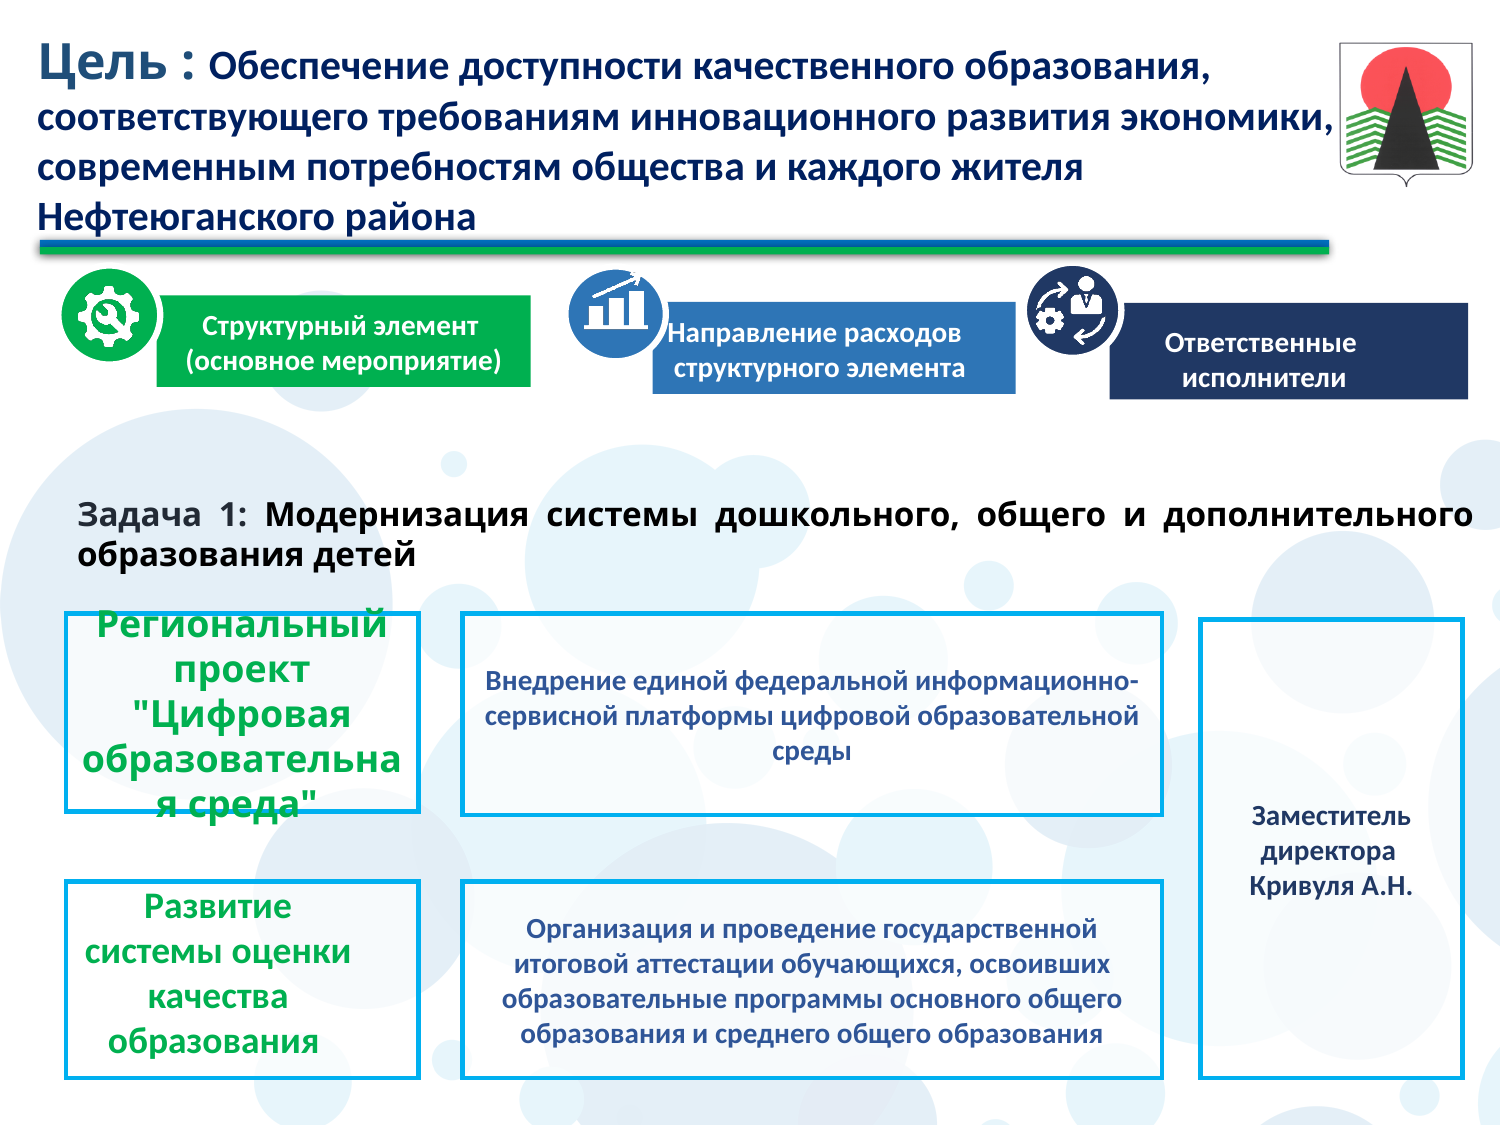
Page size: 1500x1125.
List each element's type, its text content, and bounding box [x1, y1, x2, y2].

picture [1033, 276, 1108, 345]
text_box Заместитель директора Кривуля А.Н. [1200, 619, 1464, 1079]
text_box [1109, 331, 1119, 400]
text_box Развитие системы оценки качества образования [62, 738, 374, 1069]
picture [1338, 41, 1474, 188]
text_box Цель : Обеспечение доступности качественного образования, соответствующего требованиям инновационного развития экономики, современным потребностям общества и каждого жителя Нефтеюганского района [22, 21, 1406, 247]
picture [584, 268, 648, 332]
text_box Направление расходов структурного элемента [652, 301, 1017, 395]
text_box Структурный элемент (основное мероприятие) [156, 294, 532, 388]
text_box [57, 264, 162, 366]
text_box Организация и проведение государственной итоговой аттестации обучающихся, освоивших образовательные программы основного общего образования и среднего общего образования [461, 880, 1163, 1079]
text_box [39, 239, 1330, 255]
picture [78, 286, 139, 347]
text_box [65, 880, 419, 1079]
text_box Ответственные исполнители [1119, 235, 1409, 401]
text_box [1409, 302, 1469, 400]
text_box Региональный проект "Цифровая образовательная среда" [65, 612, 419, 813]
text_box [564, 275, 667, 363]
text_box [1037, 263, 1123, 359]
text_box [1022, 280, 1033, 340]
text_box Внедрение единой федеральной информационно-сервисной платформы цифровой образовательной среды [461, 612, 1163, 816]
text_box Задача 1: Модернизация системы дошкольного, общего и дополнительного образования детей [62, 446, 1491, 621]
